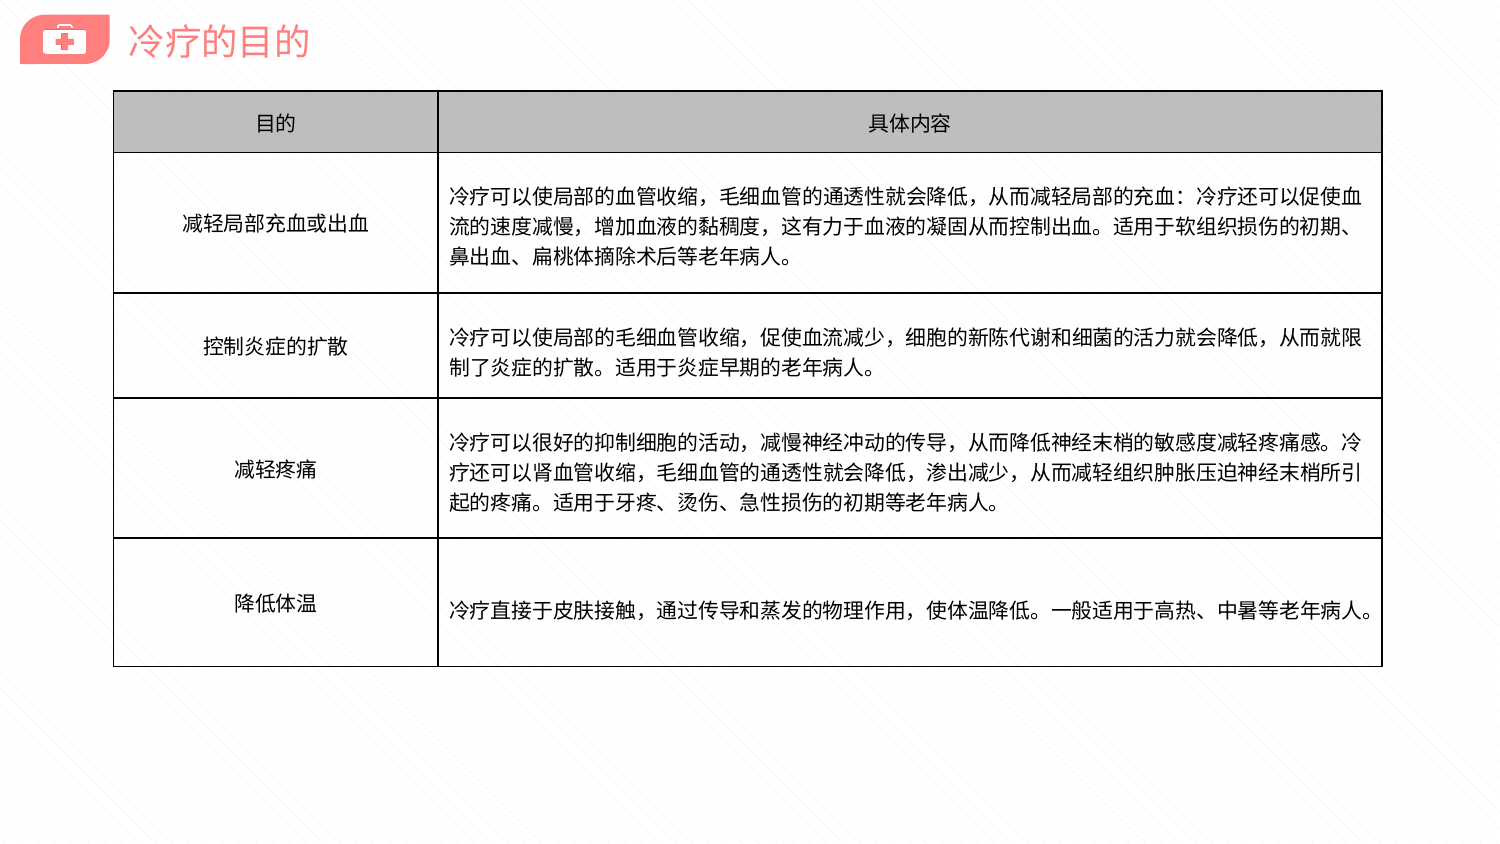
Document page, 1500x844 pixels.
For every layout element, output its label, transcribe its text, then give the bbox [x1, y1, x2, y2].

table_header 具体内容 [439, 92, 1381, 152]
table_cell 冷疗可以使局部的毛细血管收缩，促使血流减少，细胞的新陈代谢和细菌的活力就会降低，从而就限制了炎症的扩散。适用于炎症早期的老年病人。 [439, 294, 1381, 397]
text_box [19, 11, 765, 72]
table_cell 冷疗直接于皮肤接触，通过传导和蒸发的物理作用，使体温降低。一般适用于高热、中暑等老年病人。 [439, 539, 1381, 666]
table_cell 降低体温 [114, 539, 437, 666]
table_cell 减轻局部充血或出血 [114, 153, 437, 292]
table_cell 控制炎症的扩散 [114, 294, 437, 397]
table_cell 减轻疼痛 [114, 399, 437, 537]
table_cell 冷疗可以很好的抑制细胞的活动，减慢神经冲动的传导，从而降低神经末梢的敏感度减轻疼痛感。冷疗还可以肾血管收缩，毛细血管的通透性就会降低，渗出减少，从而减轻组织肿胀压迫神经末梢所引起的疼痛。适用于牙疼、烫伤、急性损伤的初期等老年病人。 [439, 399, 1381, 537]
table_header 目的 [114, 92, 437, 152]
table_cell 冷疗可以使局部的血管收缩，毛细血管的通透性就会降低，从而减轻局部的充血：冷疗还可以促使血流的速度减慢，增加血液的黏稠度，这有力于血液的凝固从而控制出血。适用于软组织损伤的初期、鼻出血、扁桃体摘除术后等老年病人。 [439, 153, 1381, 292]
